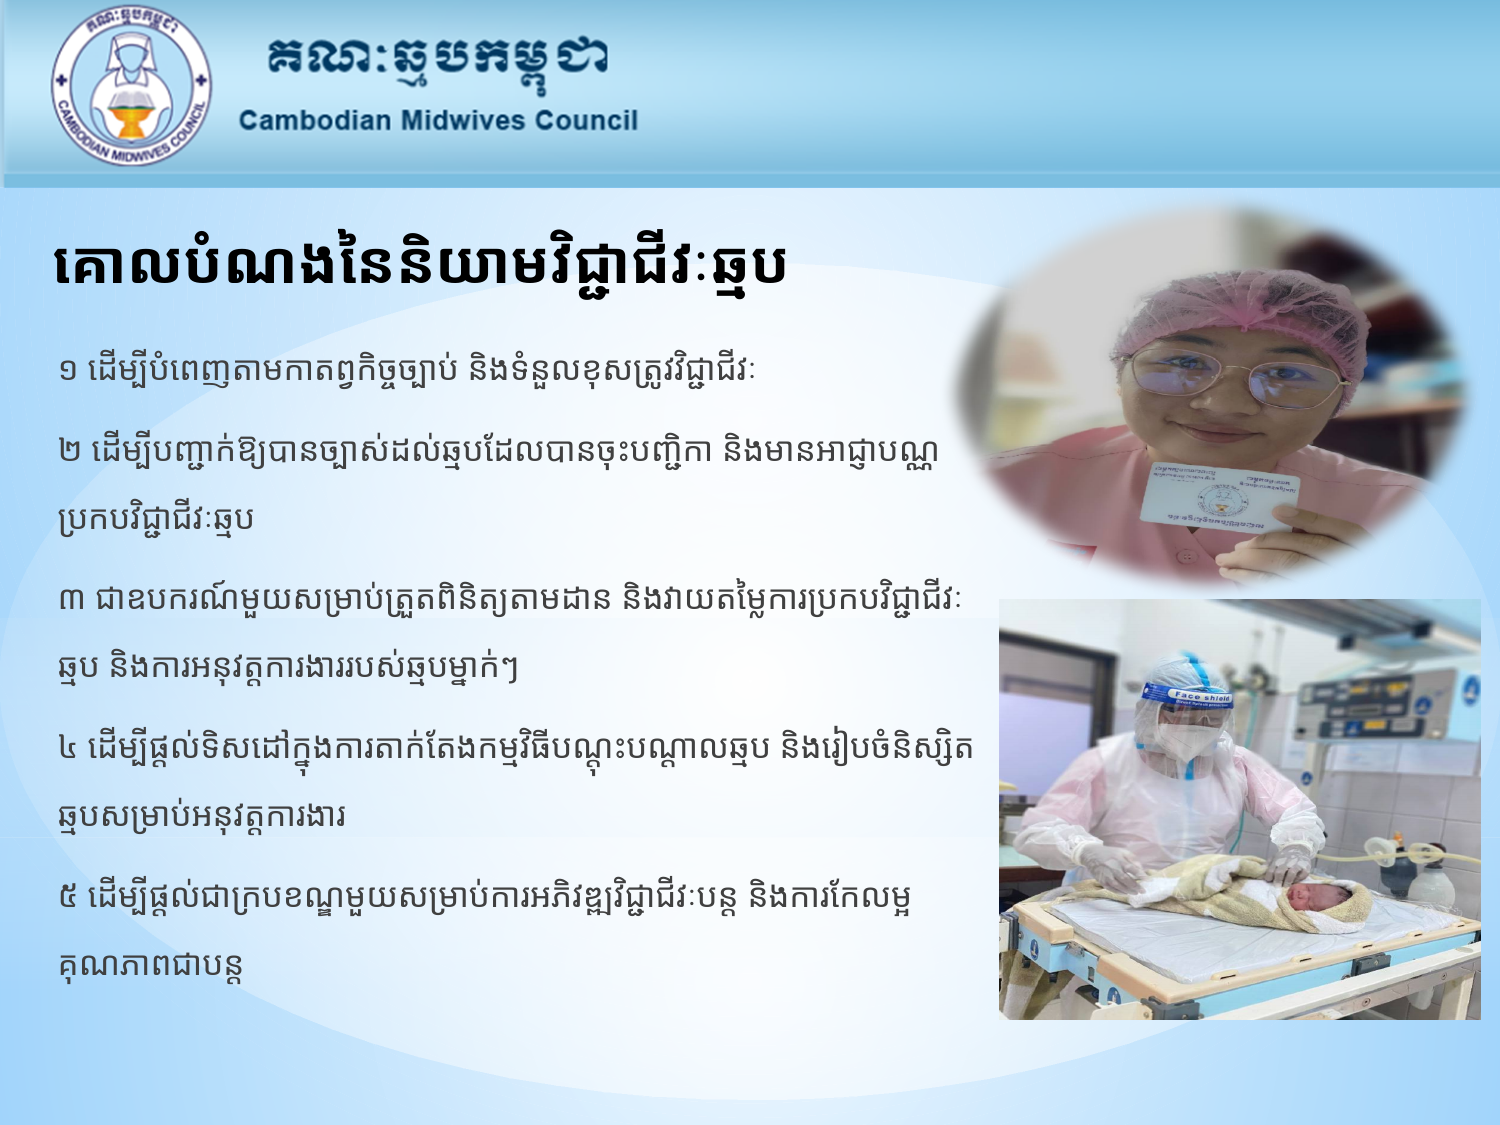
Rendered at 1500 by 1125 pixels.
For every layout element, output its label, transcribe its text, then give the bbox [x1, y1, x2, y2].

list ១ ដើម្បីបំពេញតាមកាតព្វកិច្ចច្បាប់ និងទំនួលខុសត្រូវវិជ្ជាជីវៈ ២ ដើម្បីបញ្ជាក់ឱ្យបានច្បាស់ដល់ឆ្មបដែលបានចុះបញ្ជិកា និងមានអាជ្ញាបណ្ណប្រកបវិជ្ជាជីវៈឆ្មប ៣ ជាឧបករណ៍មួយសម្រាប់ត្រួតពិនិត្យតាមដាន និងវាយតម្លៃការប្រកបវិជ្ជាជីវៈឆ្មប និងការអនុវត្តការងាររបស់ឆ្មបម្នាក់ៗ ៤ ដើម្បីផ្តល់ទិសដៅក្នុងការតាក់តែងកម្មវិធីបណ្តុះបណ្តាលឆ្មប និងរៀបចំនិស្សិតឆ្មបសម្រាប់អនុវត្តការងារ ៥ ដើម្បីផ្តល់ជាក្របខណ្ឌមួយសម្រាប់ការអភិវឌ្ឍវិជ្ជាជីវៈបន្ត និងការកែលម្អគុណភាពជាបន្ត [35, 311, 994, 1020]
picture [0, 0, 1500, 1020]
title គោលបំណងនៃនិយាមវិជ្ជាជីវៈឆ្មប [37, 218, 931, 311]
